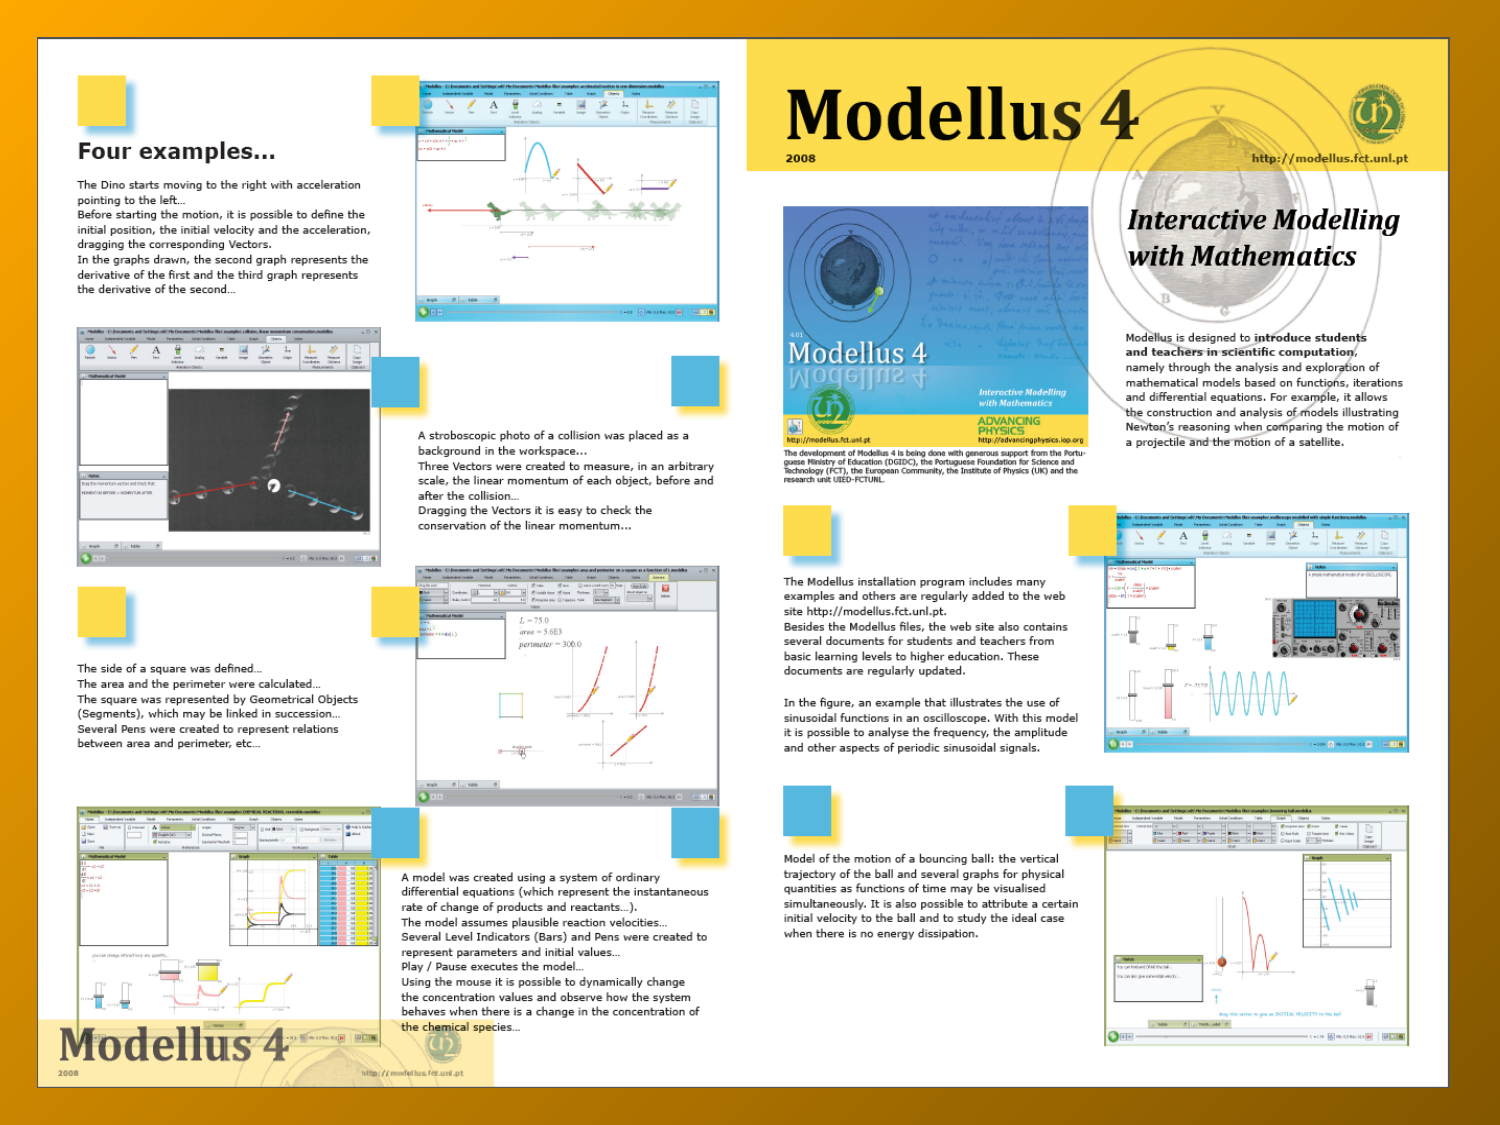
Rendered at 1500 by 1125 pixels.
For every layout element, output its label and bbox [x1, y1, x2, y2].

list [37, 37, 1451, 1088]
